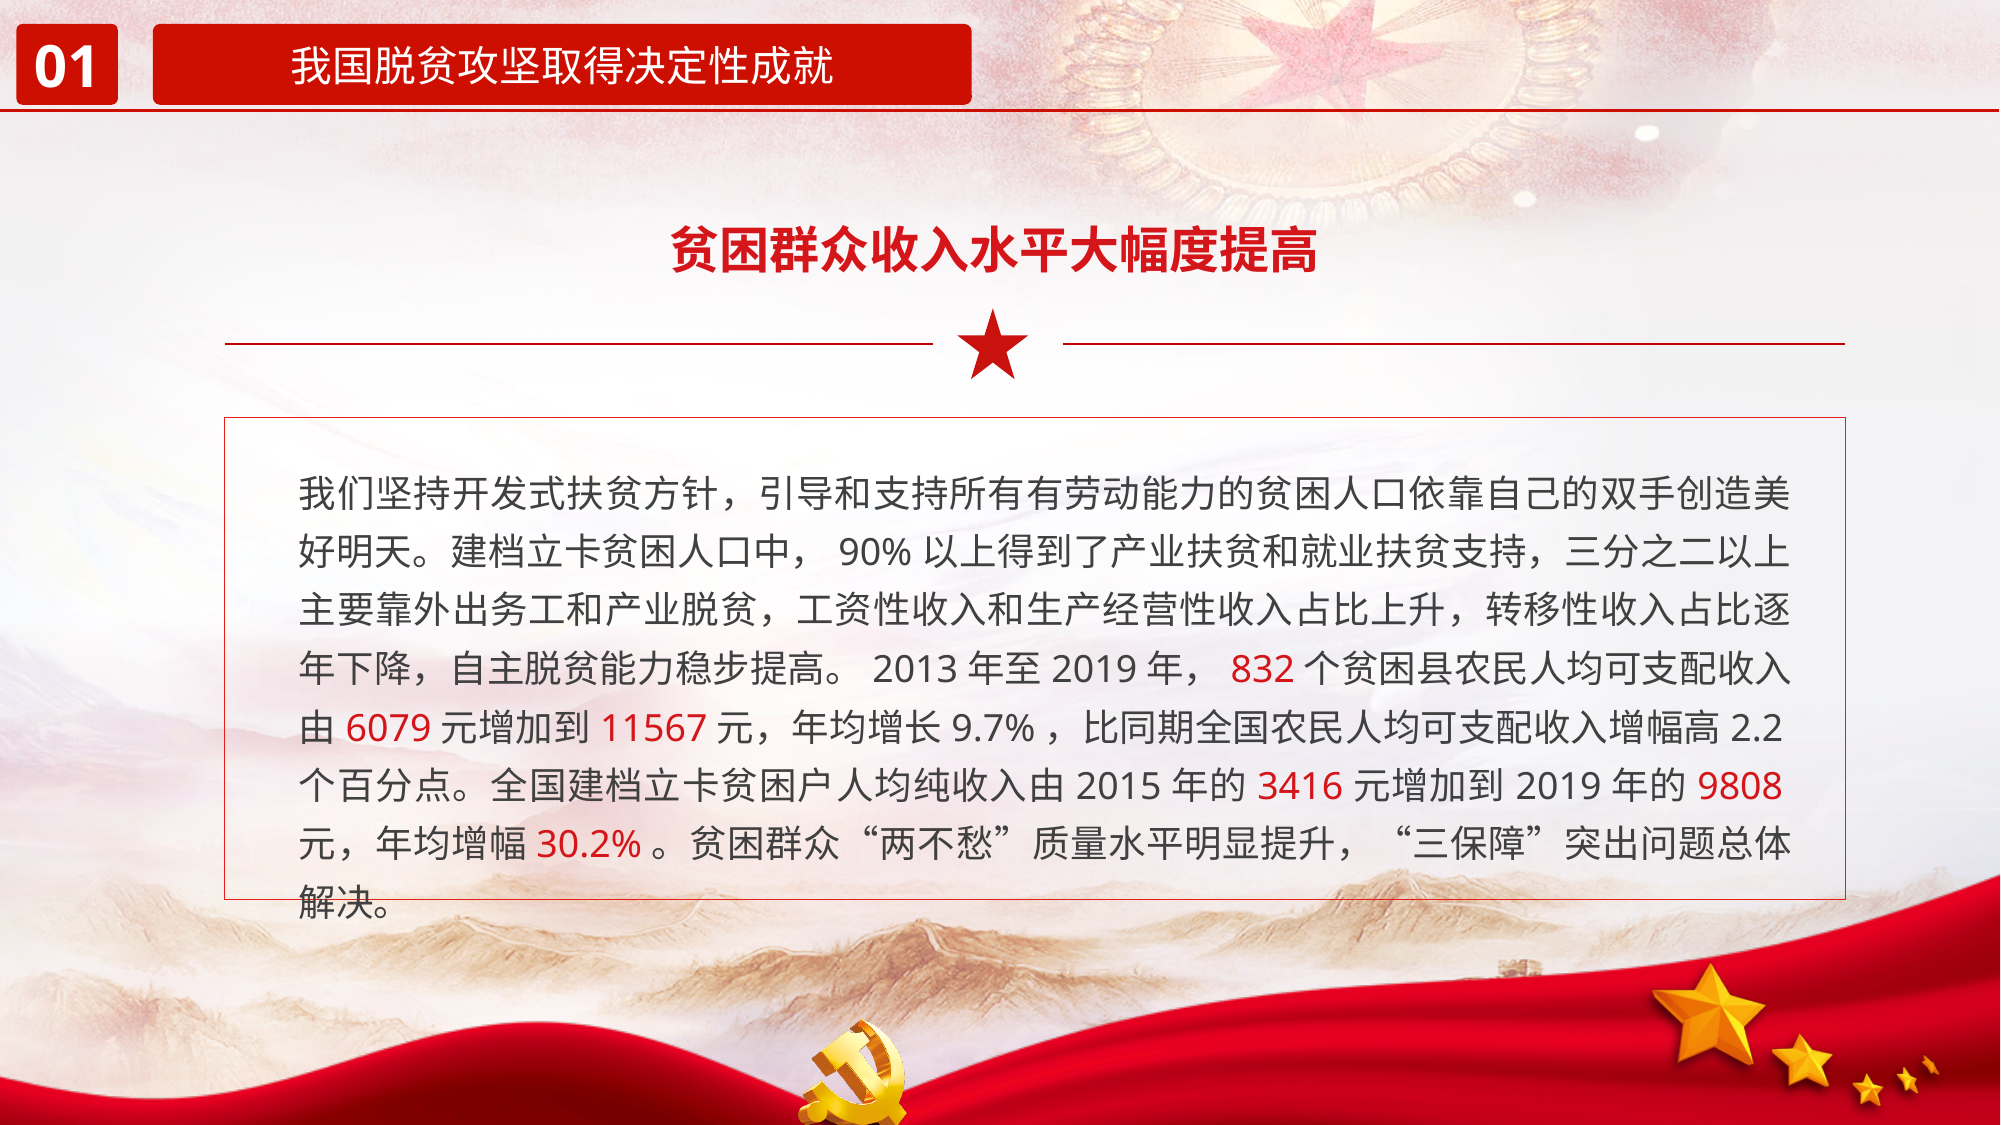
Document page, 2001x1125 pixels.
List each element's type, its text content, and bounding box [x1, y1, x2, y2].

text_box 我们坚持开发式扶贫方针，引导和支持所有有劳动能力的贫困人口依靠自己的双手创造美好明天。建档立卡贫困人口中，90%以上得到了产业扶贫和就业扶贫支持，三分之二以上主要靠外出务工和产业脱贫，工资性收入和生产经营性收入占比上升，转移性收入占比逐年下降，自主脱贫能力稳步提高。2013年至2019年，832个贫困县农民人均可支配收入由6079元增加到11567元，年均增长9.7%，比同期全国农民人均可支配收入增幅高2.2个百分点。全国建档立卡贫困户人均纯收入由2015年的3416元增加到2019年的9808元，年均增幅30.2%。贫困群众“两不愁”质量水平明显提升，“三保障”突出问题总体解决。 [284, 448, 1807, 932]
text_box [16, 23, 973, 106]
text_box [224, 308, 1846, 380]
picture [0, 0, 2001, 1125]
text_box 贫困群众收入水平大幅度提高 [316, 211, 1673, 286]
text_box [224, 417, 1846, 900]
